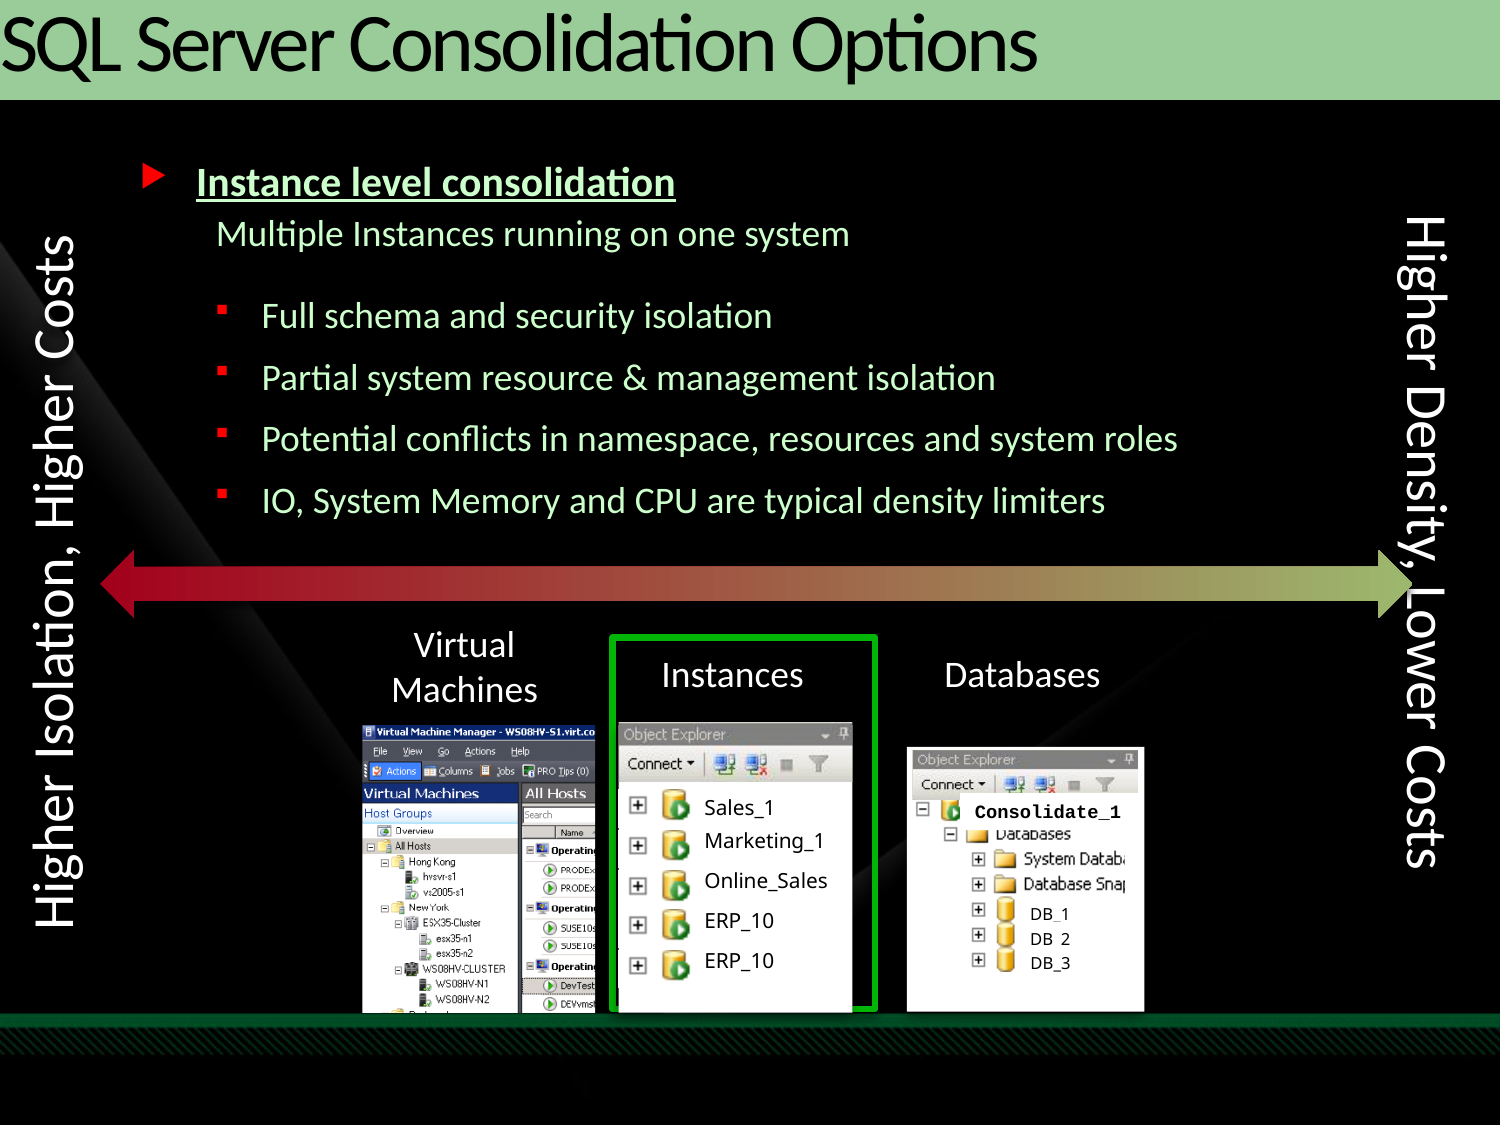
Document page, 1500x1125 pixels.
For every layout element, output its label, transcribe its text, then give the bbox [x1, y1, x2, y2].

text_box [618, 722, 853, 1013]
text_box Instance level consolidation Multiple Instances running on one system Full schema and security isolation Partial system resource & management isolation Potential conflicts in namespace, resources and system roles IO, System Memory and CPU are typical density limiters [125, 137, 1375, 538]
text_box Virtual Machines [376, 612, 553, 718]
picture [0, 100, 1500, 1125]
text_box [612, 637, 875, 1010]
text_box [906, 746, 1145, 1012]
text_box Databases [912, 642, 1125, 703]
text_box Higher Isolation, Higher Costs [7, 219, 93, 946]
title SQL Server Consolidation Options [0, 0, 1500, 100]
text_box Instances [646, 642, 819, 721]
text_box Higher Density, Lower Costs [1388, 200, 1474, 907]
text_box [95, 545, 1417, 623]
